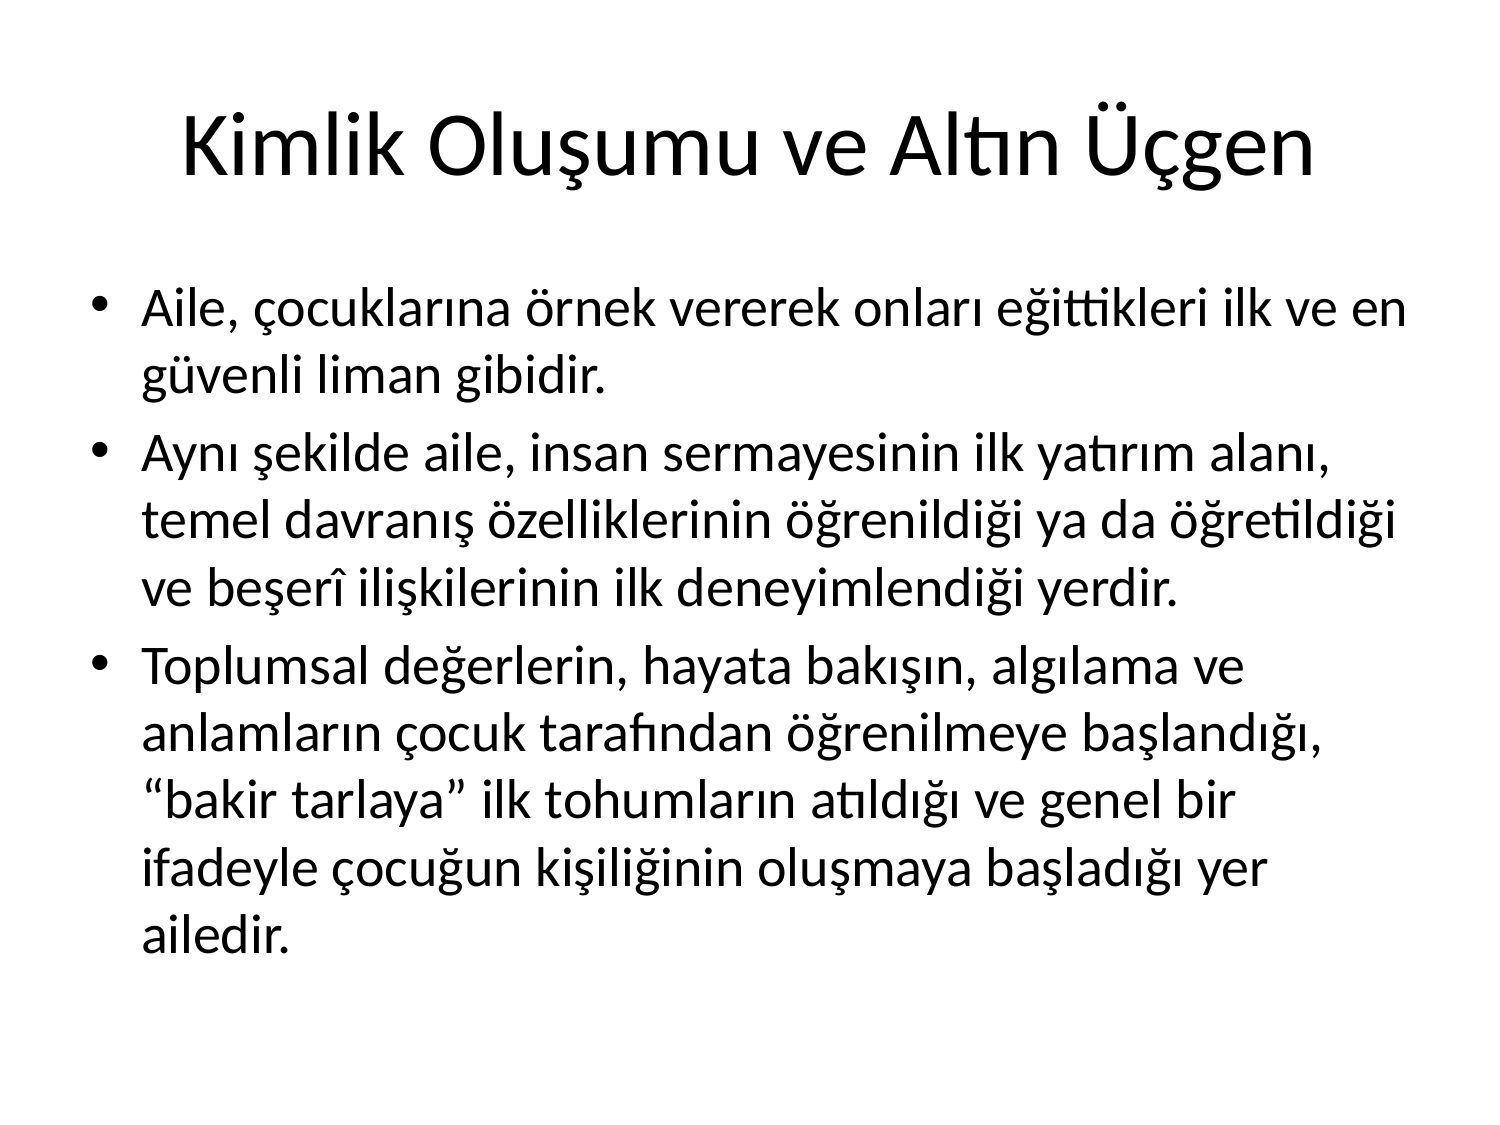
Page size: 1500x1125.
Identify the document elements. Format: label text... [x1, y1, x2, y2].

list Aile, çocuklarına örnek vererek onları eğittikleri ilk ve en güvenli liman gibidir. Aynı şekilde aile, insan sermayesinin ilk yatırım alanı, temel davranış özelliklerinin öğrenildiği ya da öğretildiği ve beşerî ilişkilerinin ilk deneyimlendiği yerdir. Toplumsal değerlerin, hayata bakışın, algılama ve anlamların çocuk tarafından öğrenilmeye başlandığı, “bakir tarlaya” ilk tohumların atıldığı ve genel bir ifadeyle çocuğun kişiliğinin oluşmaya başladığı yer ailedir. [75, 262, 1425, 1005]
title Kimlik Oluşumu ve Altın Üçgen [75, 45, 1425, 233]
